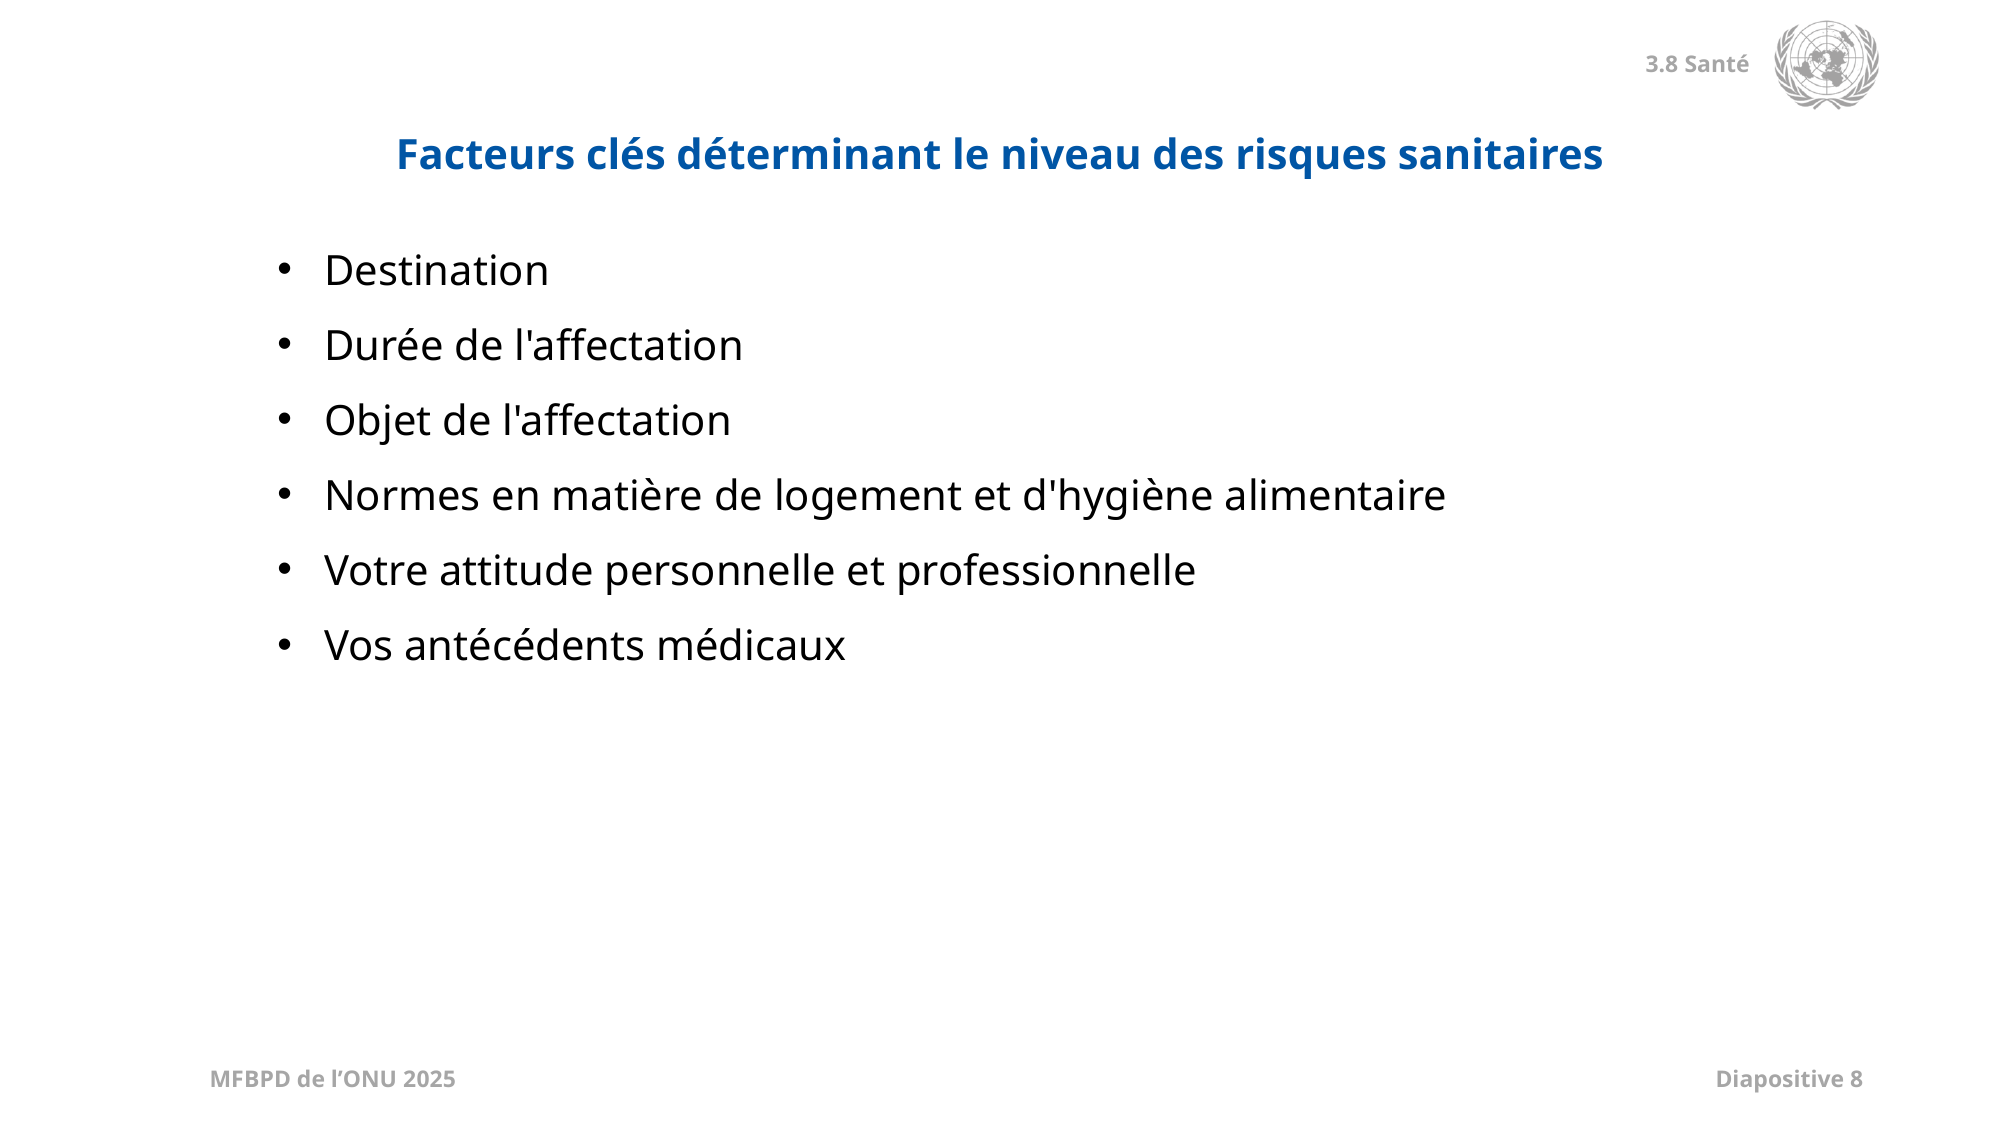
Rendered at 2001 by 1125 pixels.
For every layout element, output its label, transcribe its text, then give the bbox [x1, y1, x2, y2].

text_box Facteurs clés déterminant le niveau des risques sanitaires [204, 120, 1796, 186]
text_box Destination Durée de l'affectation Objet de l'affectation Normes en matière de logement et d'hygiène alimentaire Votre attitude personnelle et professionnelle Vos antécédents médicaux [262, 235, 1739, 752]
